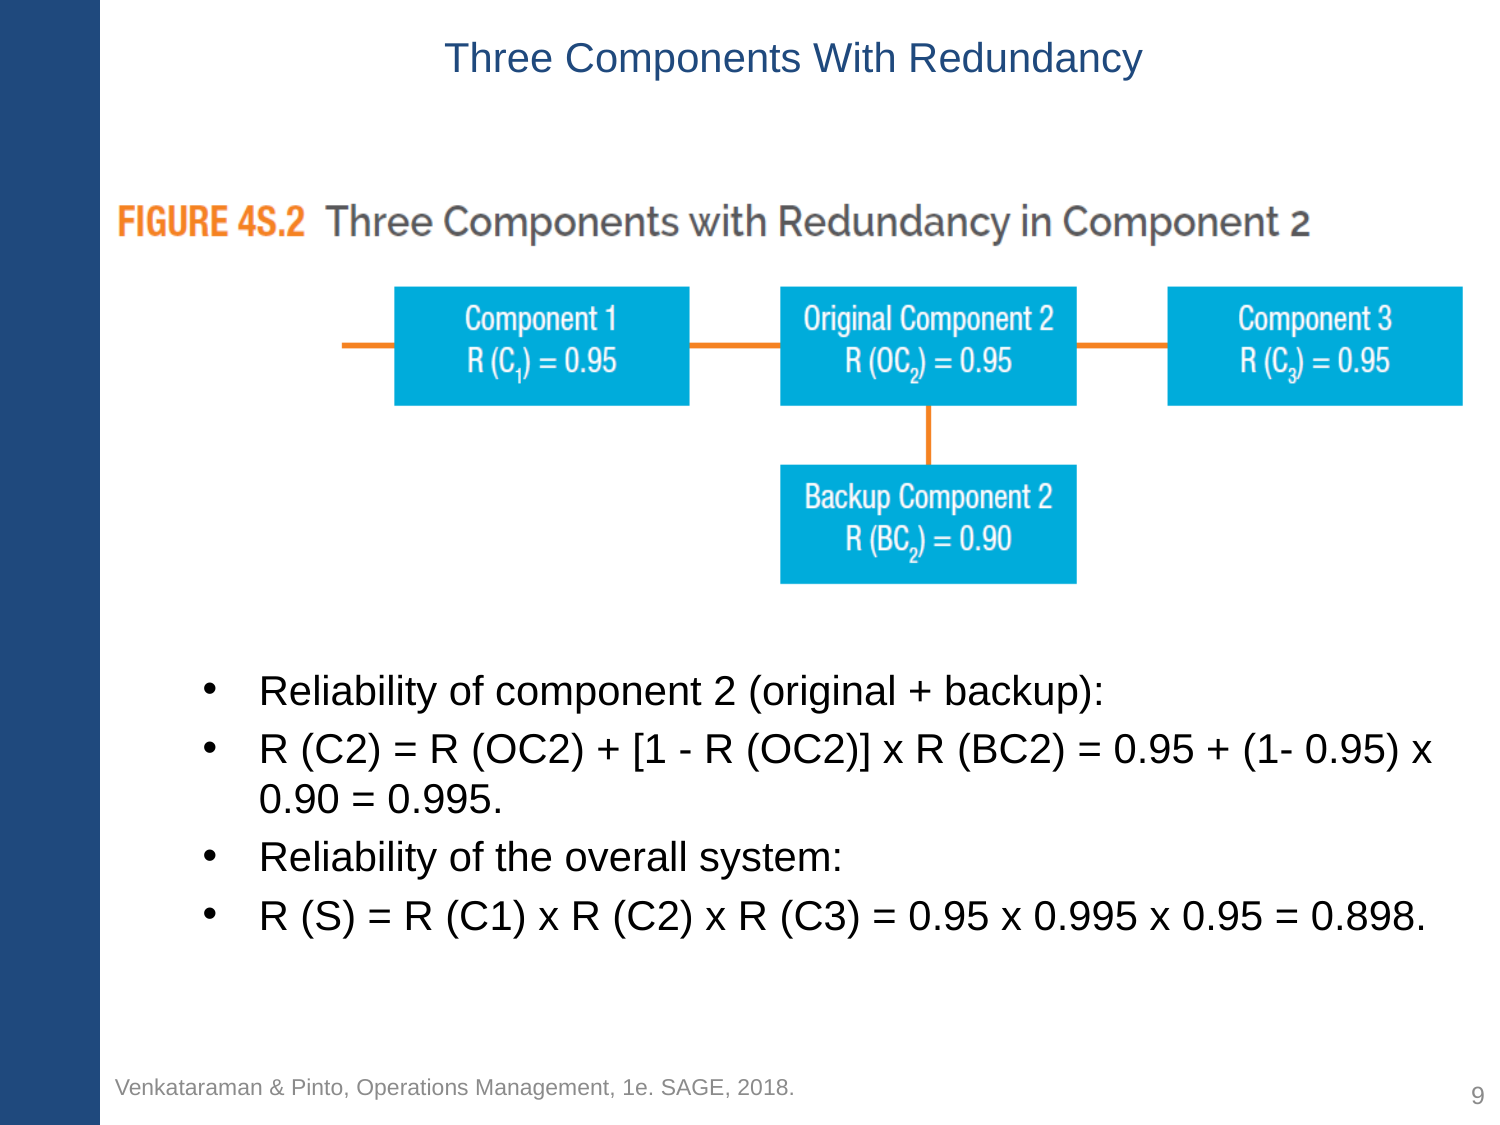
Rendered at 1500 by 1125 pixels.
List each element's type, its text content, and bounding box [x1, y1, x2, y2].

footer Venkataraman & Pinto, Operations Management, 1e. SAGE, 2018. [99, 1065, 1250, 1125]
slide_number 9 [1425, 1065, 1500, 1125]
list Reliability of component 2 (original + backup): R (C2) = R (OC2) + [1 - R (OC2)] x R (BC2) = 0.95 + (1- 0.95) x 0.90 = 0.995. Reliability of the overall system: R (S) = R (C1) x R (C2) x R (C3) = 0.95 x 0.995 x 0.95 = 0.898. [187, 623, 1450, 1043]
title Three Components With Redundancy [162, 1, 1425, 113]
picture [112, 162, 1500, 616]
